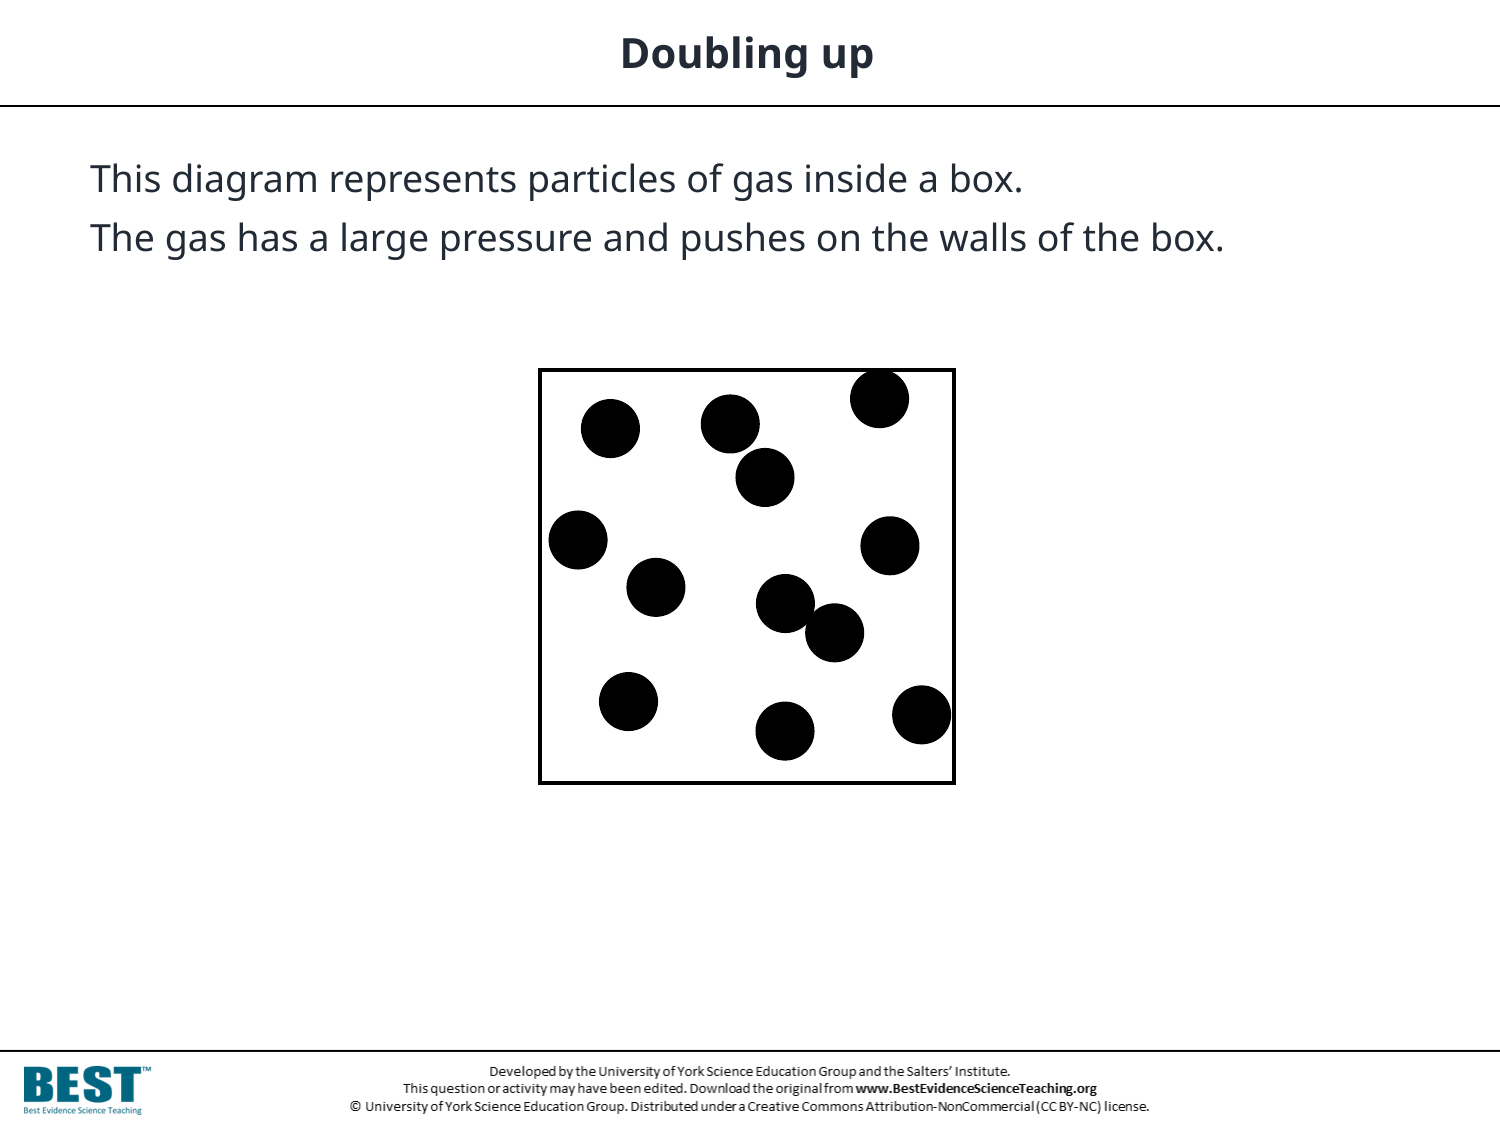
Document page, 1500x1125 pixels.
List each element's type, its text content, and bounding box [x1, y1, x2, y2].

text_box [540, 369, 954, 784]
text_box Doubling up [23, 4, 1471, 99]
picture [0, 105, 1500, 1125]
